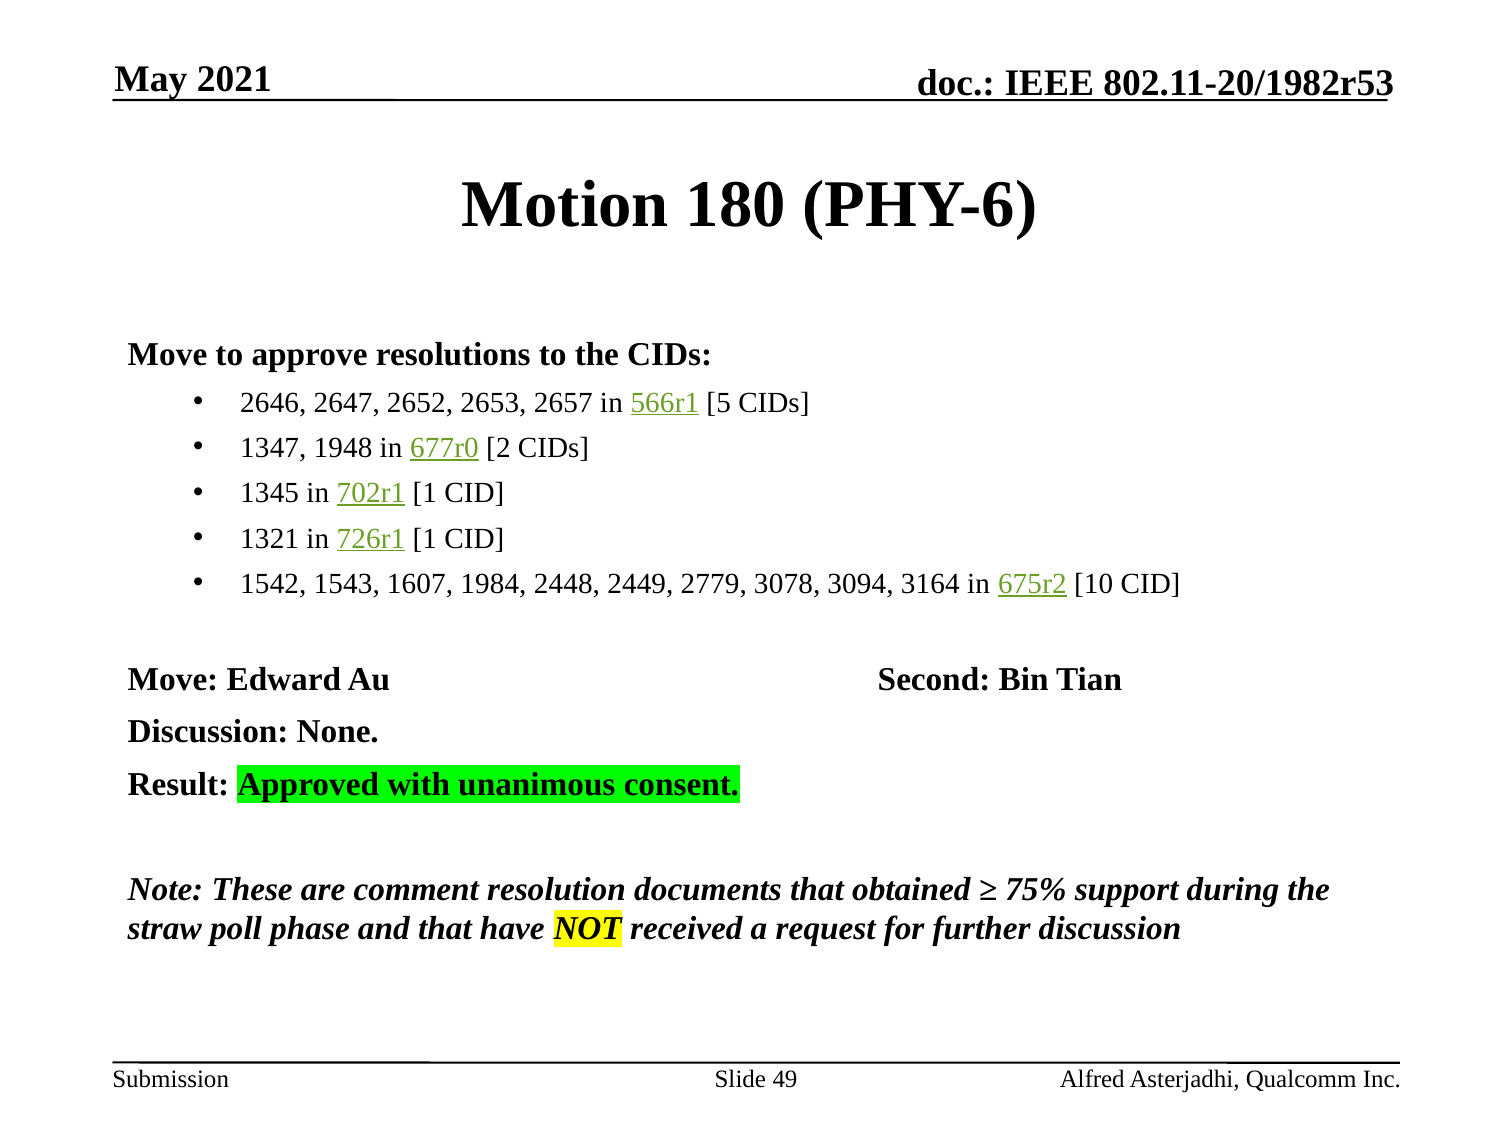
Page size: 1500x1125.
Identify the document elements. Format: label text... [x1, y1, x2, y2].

slide_number Slide 49 [712, 1061, 800, 1123]
footer Alfred Asterjadhi, Qualcomm Inc. [878, 1061, 1402, 1093]
title Motion 180 (PHY-6) [112, 112, 1388, 288]
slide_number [114, 54, 423, 100]
list Move to approve resolutions to the CIDs: 2646, 2647, 2652, 2653, 2657 in 566r1 [5 CIDs] 1347, 1948 in 677r0 [2 CIDs] 1345 in 702r1 [1 CID] 1321 in 726r1 [1 CID] 1542, 1543, 1607, 1984, 2448, 2449, 2779, 3078, 3094, 3164 in 675r2 [10 CID] Move: Edward Au Second: Bin Tian Discussion: None. Result: Approved with unanimous consent. Note: These are comment resolution documents that obtained ≥ 75% support during the straw poll phase and that have NOT received a request for further discussion [112, 324, 1388, 1063]
